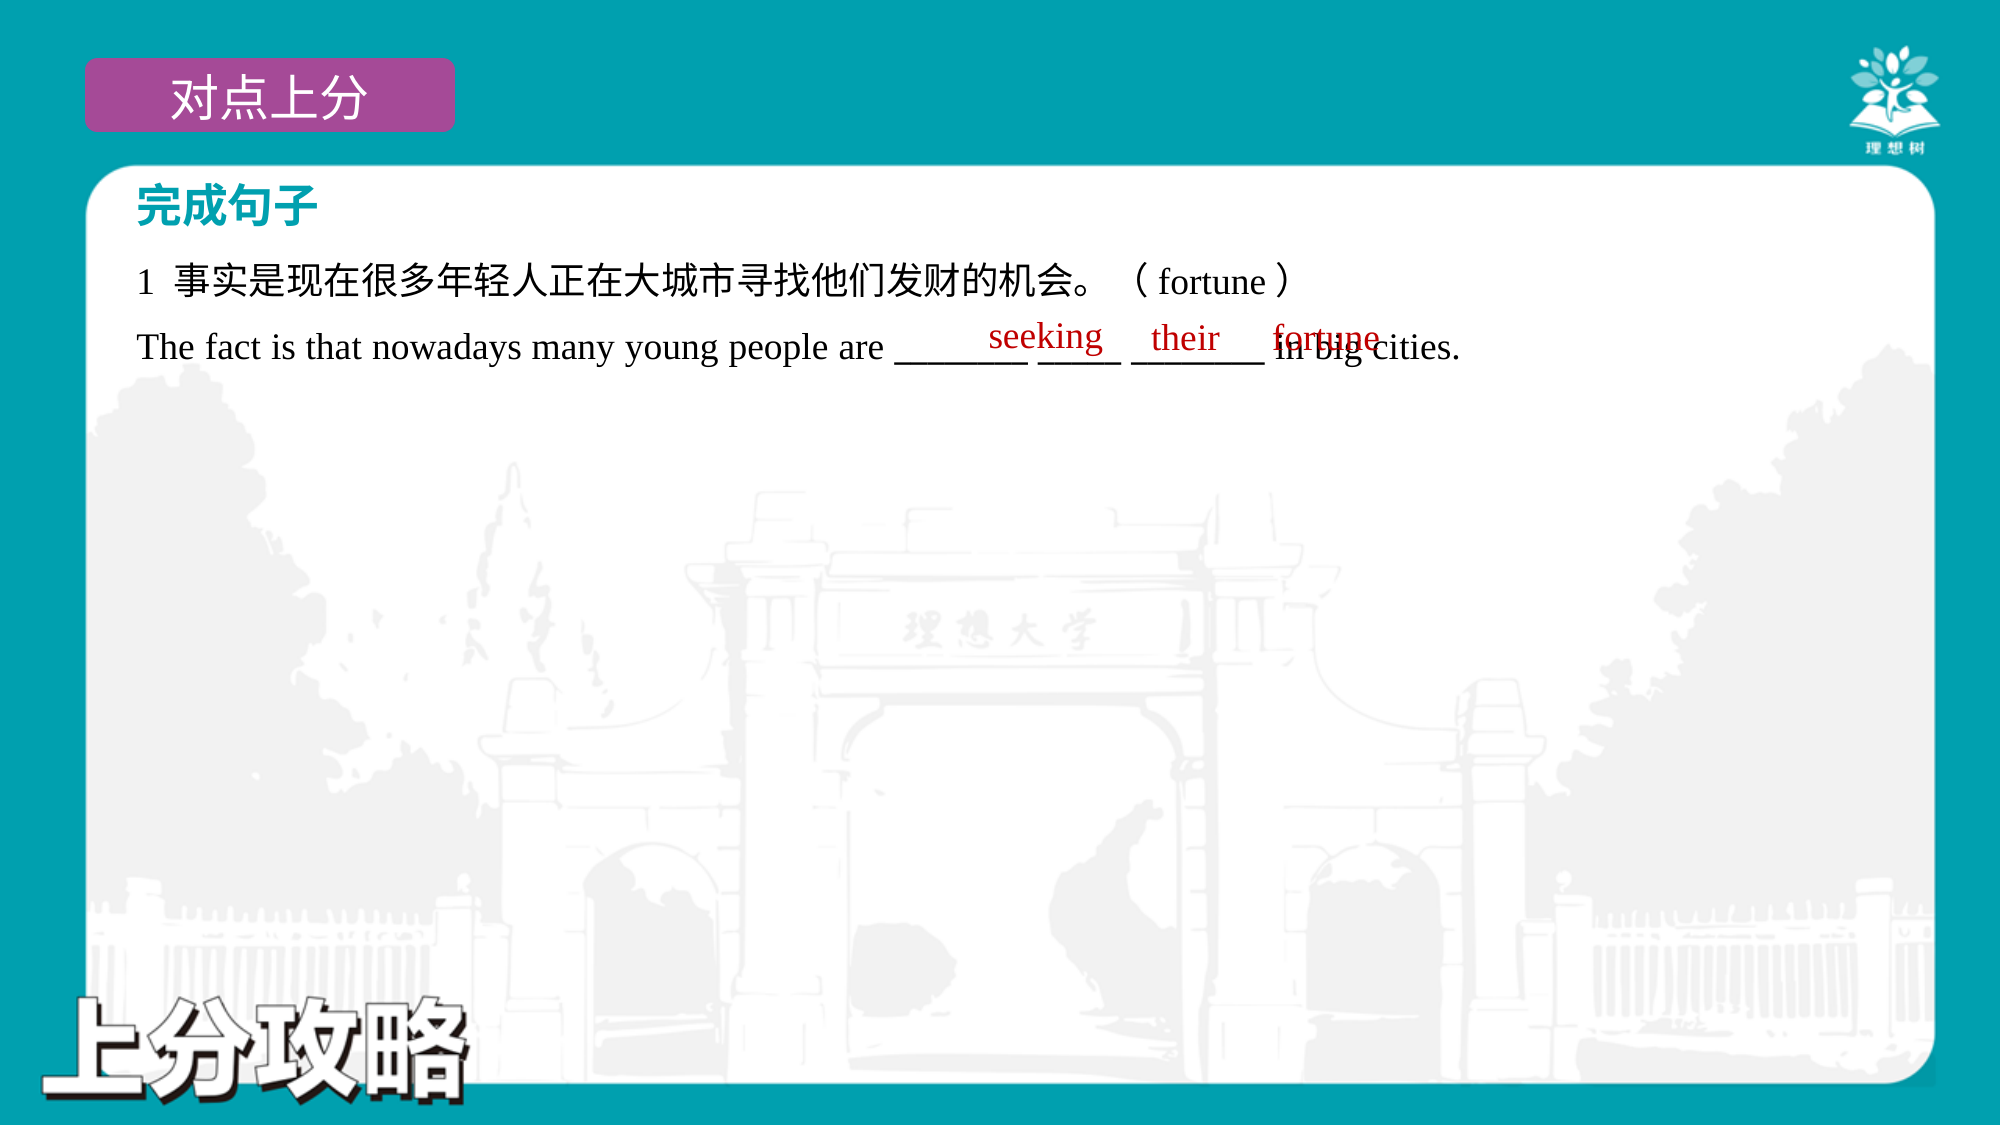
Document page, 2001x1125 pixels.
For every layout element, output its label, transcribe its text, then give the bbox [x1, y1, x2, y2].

text_box 1 事实是现在很多年轻人正在大城市寻找他们发财的机会。（fortune） The fact is that nowadays many young people are ________ _____ ________ in big cities. [136, 233, 1865, 360]
text_box their [1137, 293, 1234, 352]
text_box fortune [1258, 293, 1394, 352]
picture [0, 0, 2000, 1125]
text_box 完成句子 [136, 176, 1865, 232]
text_box seeking [974, 291, 1117, 350]
